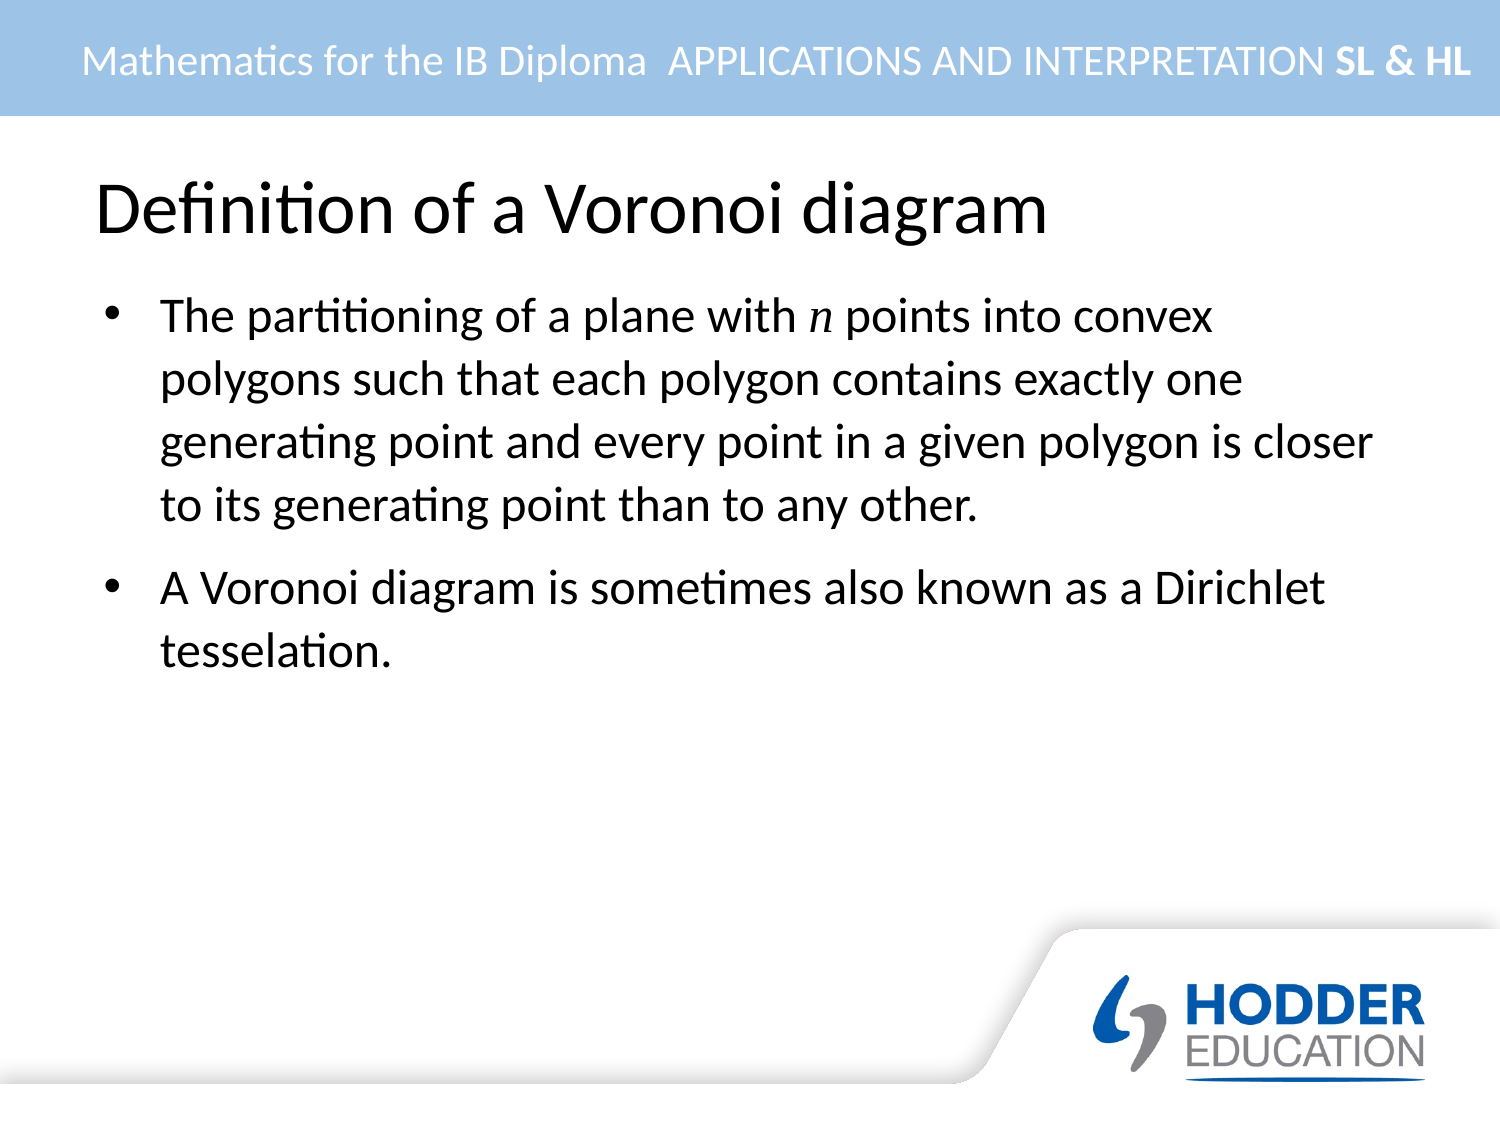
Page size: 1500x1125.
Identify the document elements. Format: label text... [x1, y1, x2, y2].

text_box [0, 893, 1500, 1125]
text_box Mathematics for the IB Diploma APPLICATIONS AND INTERPRETATION SL & HL [0, 0, 1500, 117]
text_box Definition of a Voronoi diagram [95, 158, 1328, 249]
text_box The partitioning of a plane with n points into convex polygons such that each polygon contains exactly one generating point and every point in a given polygon is closer to its generating point than to any other. A Voronoi diagram is sometimes also known as a Dirichlet tesselation. [88, 271, 1411, 893]
